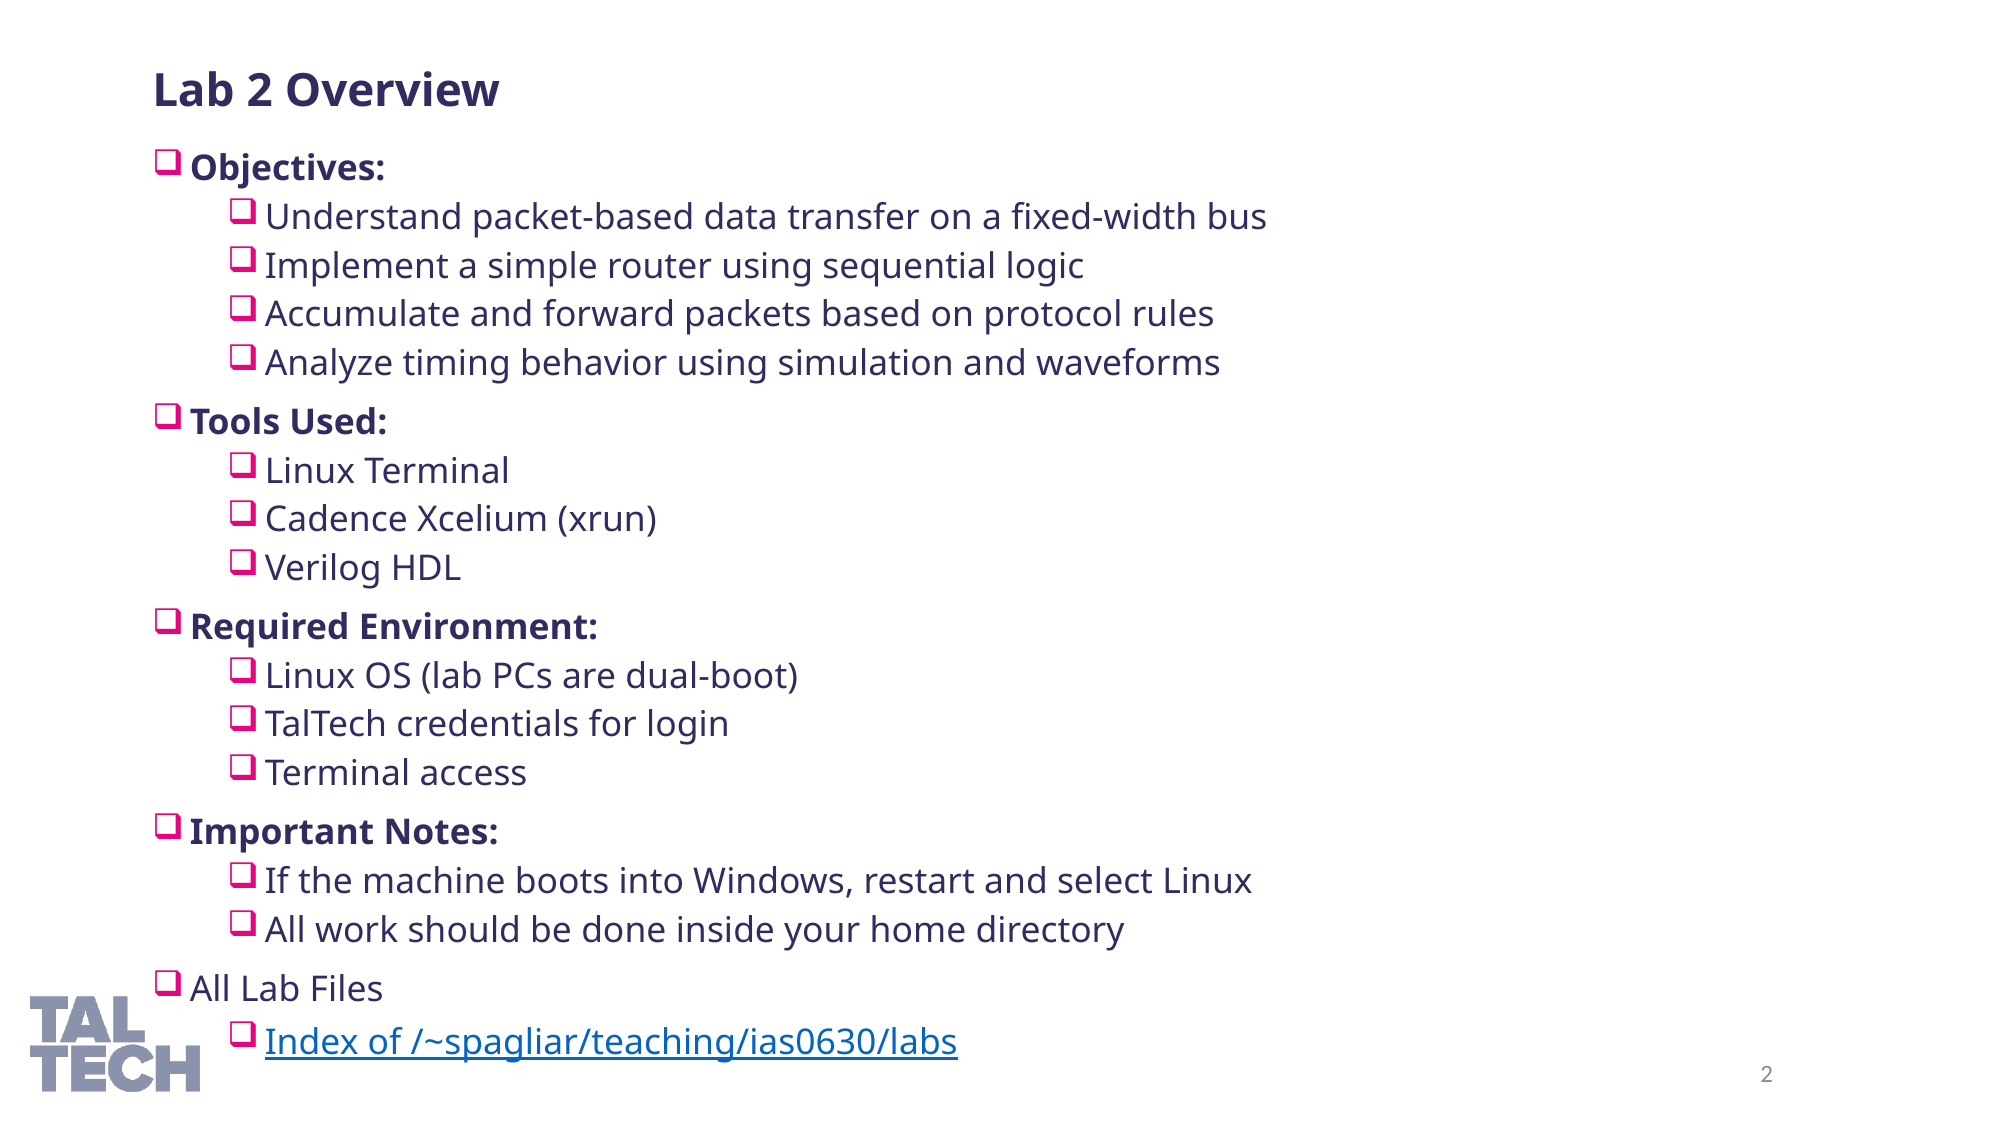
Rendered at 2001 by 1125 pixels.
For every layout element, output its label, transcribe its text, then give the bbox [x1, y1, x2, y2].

title Lab 2 Overview [137, 59, 1863, 142]
slide_number 2 [1338, 1042, 1789, 1103]
picture [25, 990, 204, 1097]
list Objectives: Understand packet-based data transfer on a fixed-width bus Implement a simple router using sequential logic Accumulate and forward packets based on protocol rules Analyze timing behavior using simulation and waveforms Tools Used: Linux Terminal Cadence Xcelium (xrun) Verilog HDL Required Environment: Linux OS (lab PCs are dual-boot) TalTech credentials for login Terminal access Important Notes: If the machine boots into Windows, restart and select Linux All work should be done inside your home directory All Lab Files Index of /~spagliar/teaching/ias0630/labs [137, 142, 1863, 935]
